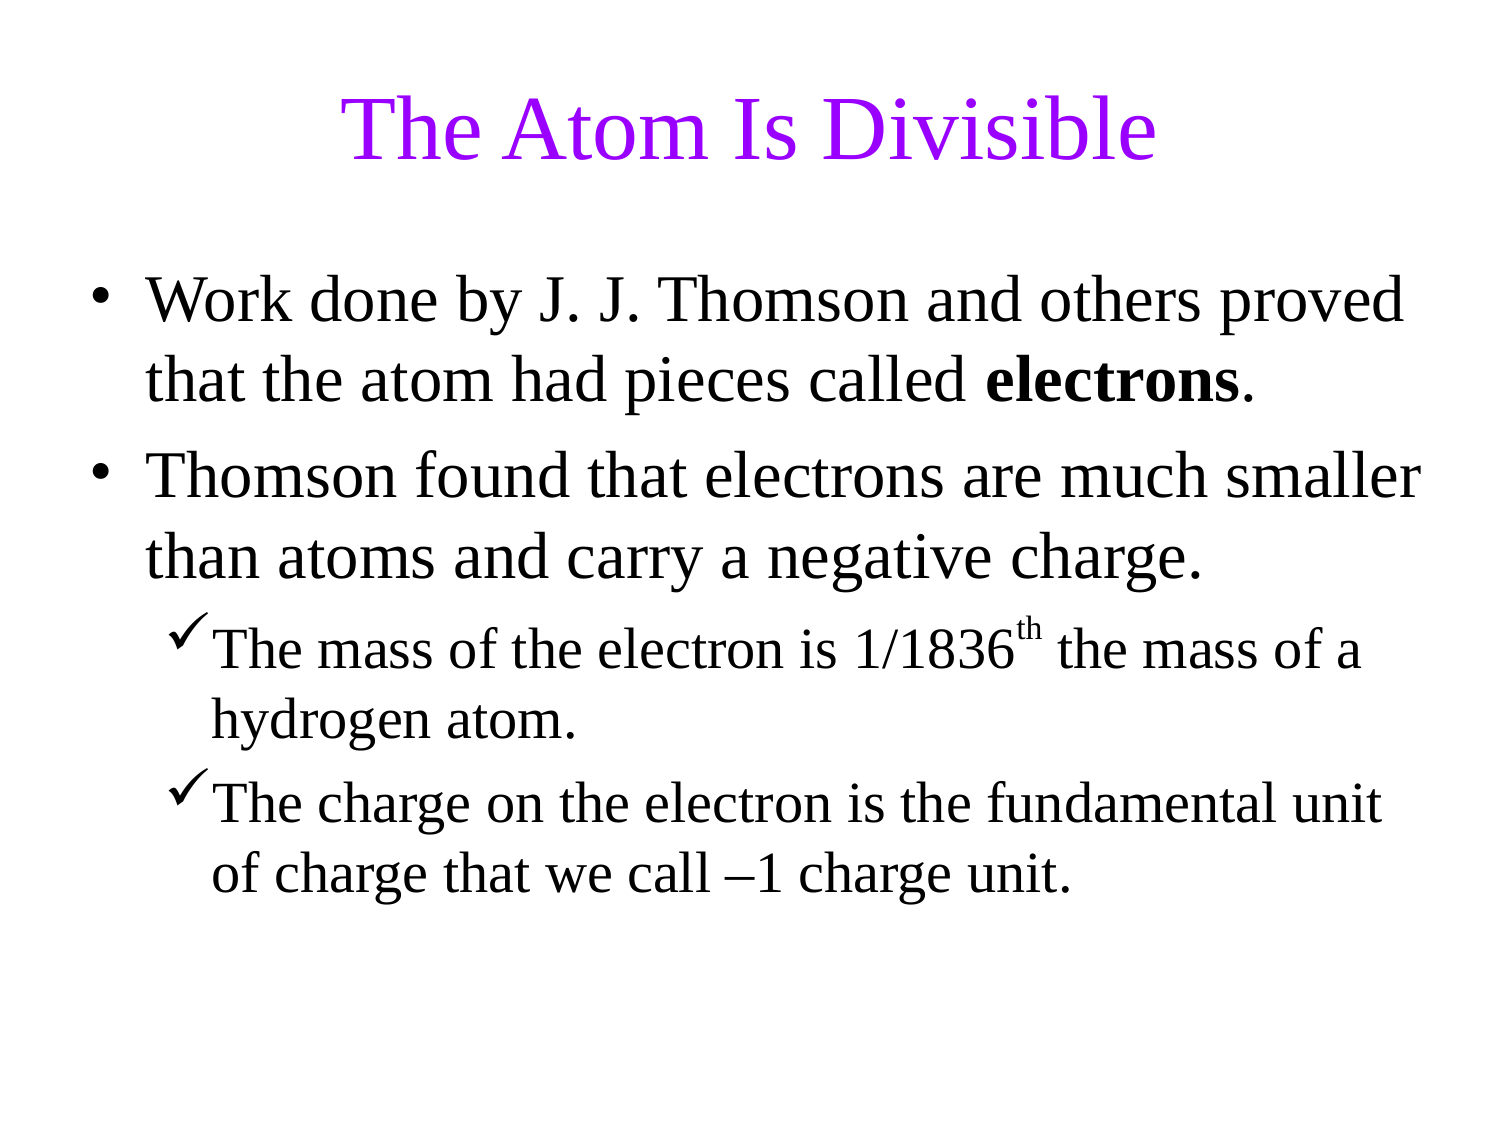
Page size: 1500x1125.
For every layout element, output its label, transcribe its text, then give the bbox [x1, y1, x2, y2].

text_box The Atom Is Divisible [112, 29, 1388, 217]
text_box Work done by J. J. Thomson and others proved that the atom had pieces called electrons. Thomson found that electrons are much smaller than atoms and carry a negative charge. The mass of the electron is 1/1836th the mass of a hydrogen atom. The charge on the electron is the fundamental unit of charge that we call –1 charge unit. [74, 246, 1450, 922]
